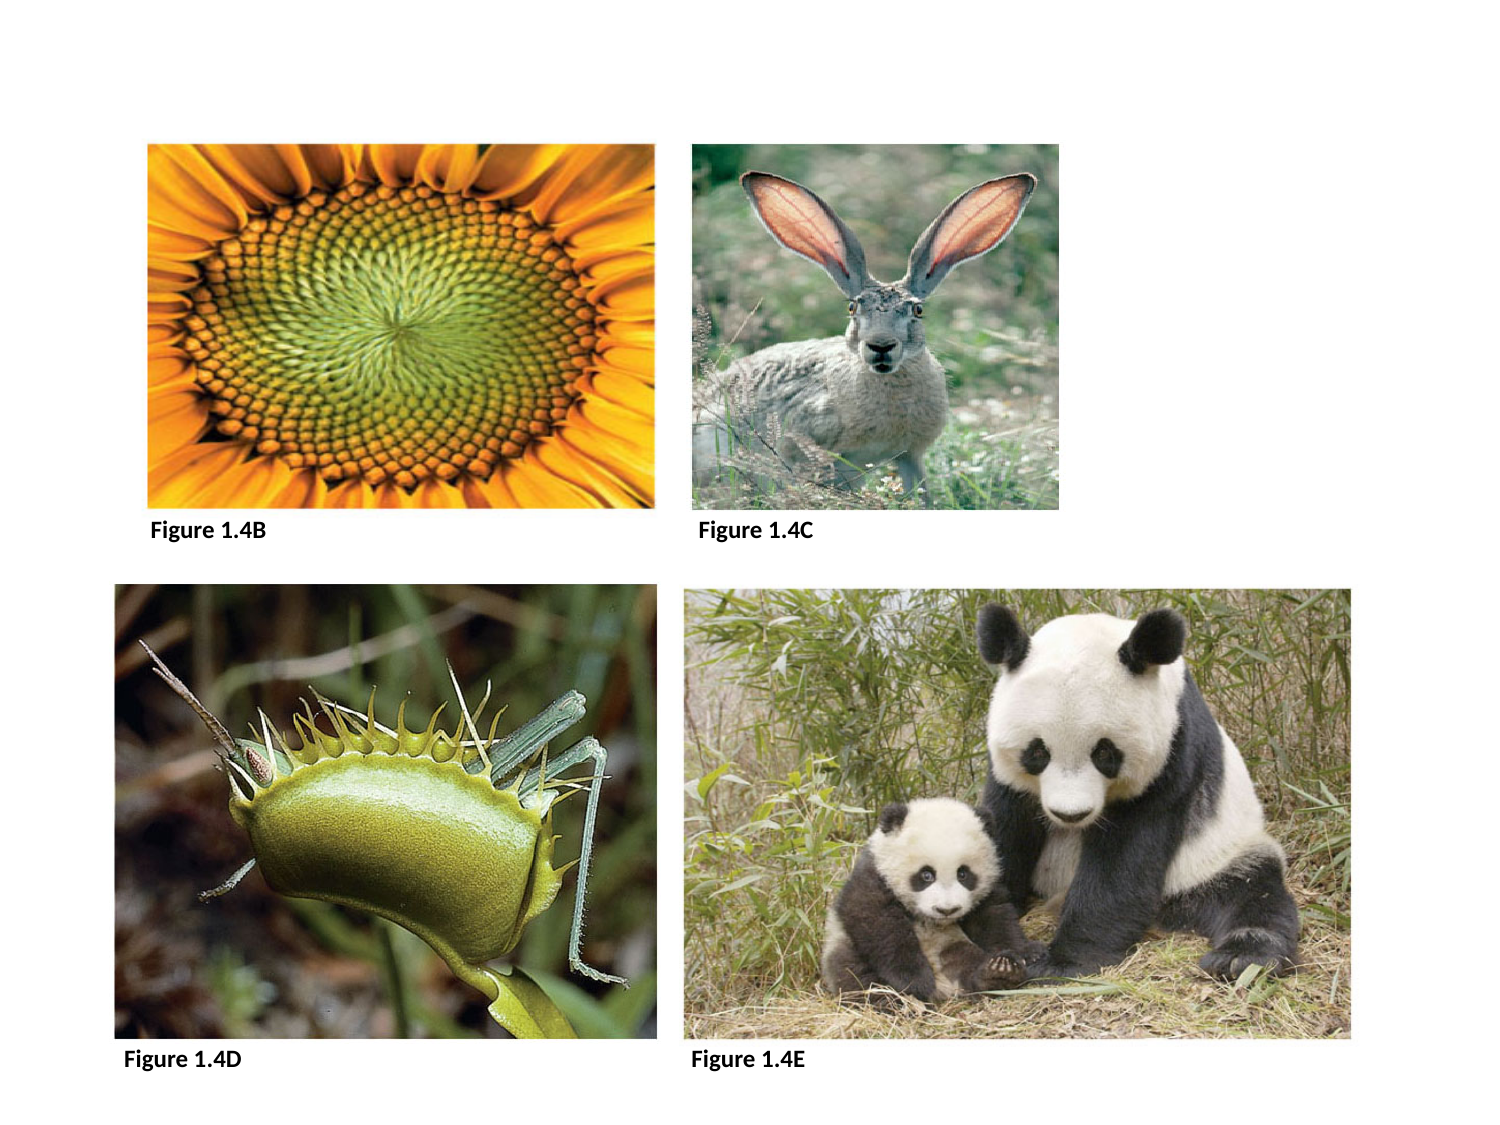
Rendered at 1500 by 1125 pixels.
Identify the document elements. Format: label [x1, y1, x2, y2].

text_box [112, 116, 1085, 537]
text_box [93, 565, 1374, 1077]
